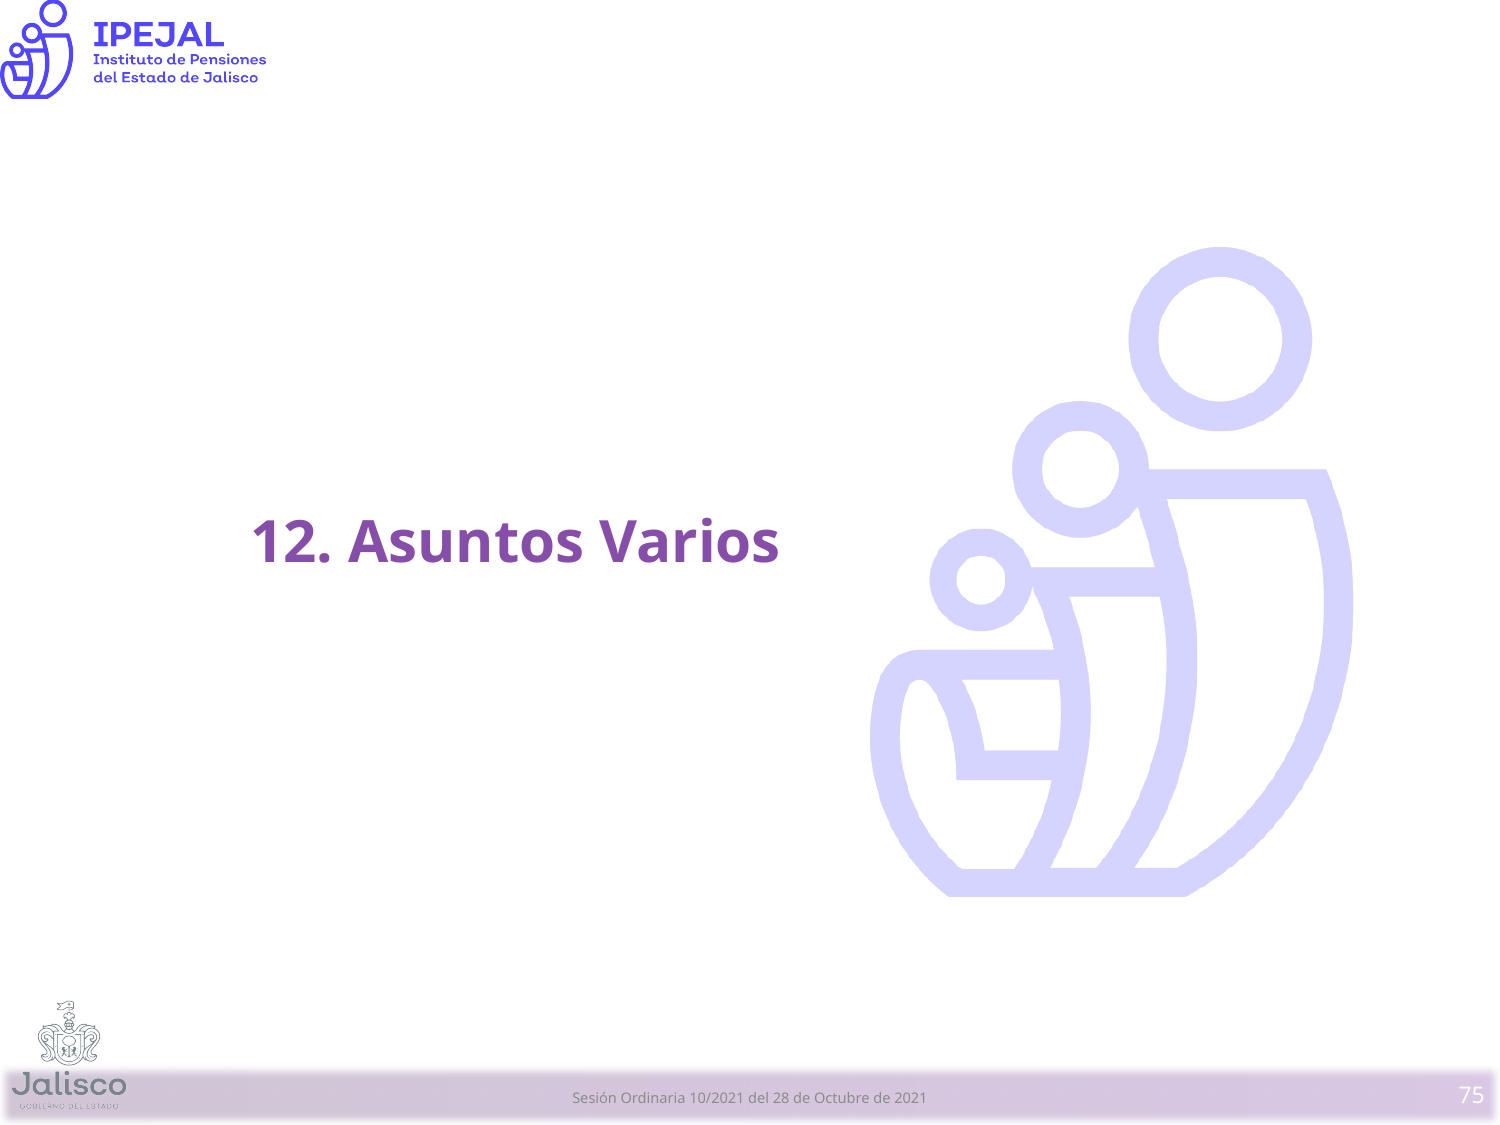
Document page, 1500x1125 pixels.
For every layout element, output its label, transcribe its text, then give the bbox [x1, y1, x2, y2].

slide_number 75 [1411, 1066, 1500, 1125]
picture [0, 0, 266, 99]
footer Sesión Ordinaria 10/2021 del 28 de Octubre de 2021 [468, 1068, 1032, 1125]
title 12. Asuntos Varios [0, 423, 1032, 665]
picture [0, 993, 153, 1120]
